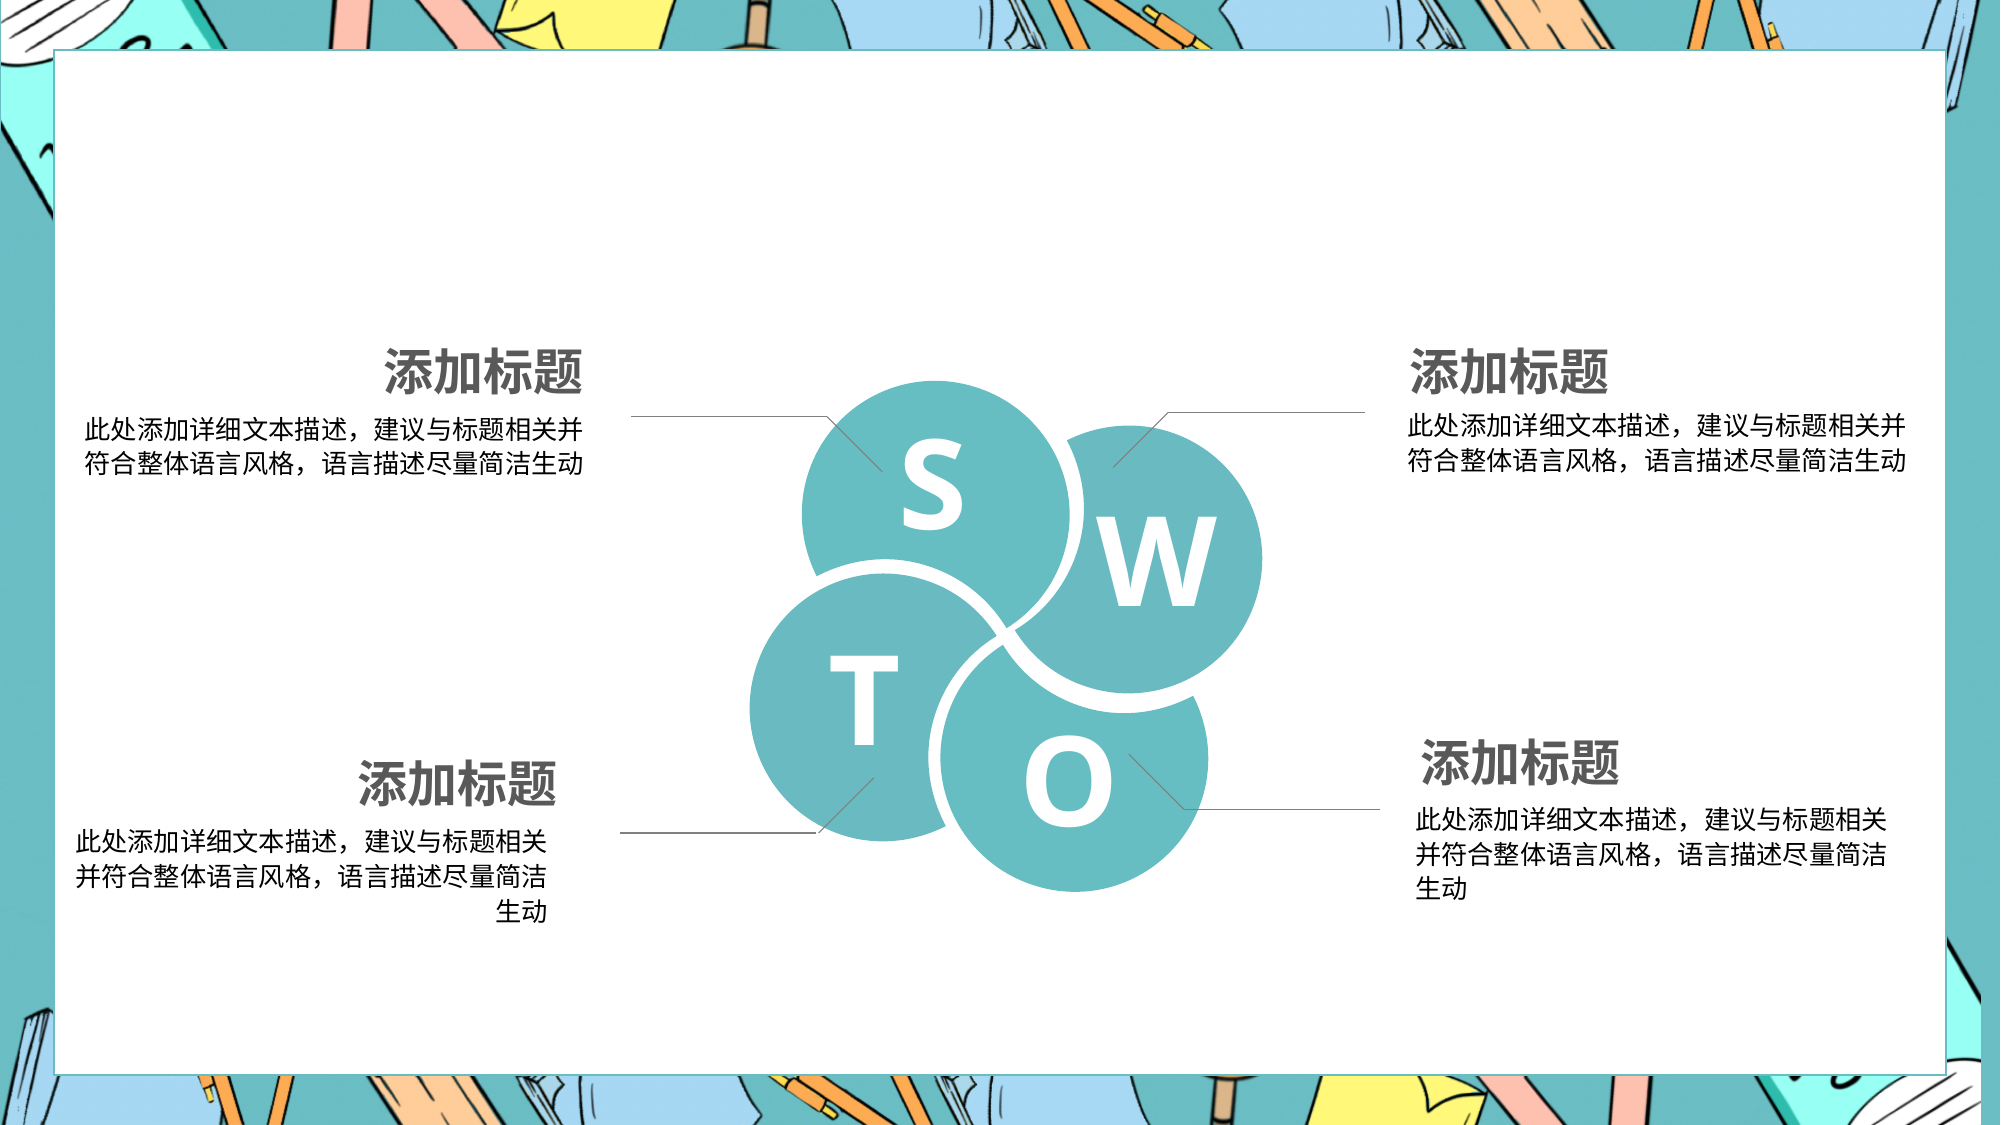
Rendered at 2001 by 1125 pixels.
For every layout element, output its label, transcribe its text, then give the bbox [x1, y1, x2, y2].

text_box 添加标题 [342, 745, 573, 821]
text_box T [775, 613, 955, 779]
text_box [749, 629, 775, 777]
text_box [1066, 426, 1231, 473]
text_box [871, 380, 1000, 397]
text_box 此处添加详细文本描述，建议与标题相关并符合整体语言风格，语言描述尽量简洁生动 [1392, 398, 1926, 519]
text_box S [843, 397, 1024, 563]
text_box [1128, 754, 1381, 810]
text_box 添加标题 [368, 333, 598, 409]
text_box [630, 416, 883, 472]
text_box [942, 644, 1054, 852]
text_box O [979, 694, 1160, 860]
text_box [1014, 575, 1236, 694]
text_box 添加标题 [1406, 723, 1636, 799]
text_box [619, 777, 874, 833]
picture [1, 0, 2000, 1125]
text_box 此处添加详细文本描述，建议与标题相关并符合整体语言风格，语言描述尽量简洁生动 [52, 814, 563, 935]
text_box [788, 573, 997, 675]
text_box [836, 779, 946, 842]
text_box 此处添加详细文本描述，建议与标题相关并符合整体语言风格，语言描述尽量简洁生动 [1400, 792, 1926, 913]
text_box [801, 472, 853, 577]
text_box [1160, 695, 1209, 754]
text_box W [1067, 473, 1247, 639]
text_box [988, 810, 1198, 892]
picture [0, 0, 1088, 949]
text_box 添加标题 [1395, 333, 1625, 409]
text_box [917, 414, 1067, 629]
text_box [1247, 496, 1263, 621]
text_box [1113, 412, 1365, 468]
text_box 此处添加详细文本描述，建议与标题相关并符合整体语言风格，语言描述尽量简洁生动 [69, 402, 599, 523]
